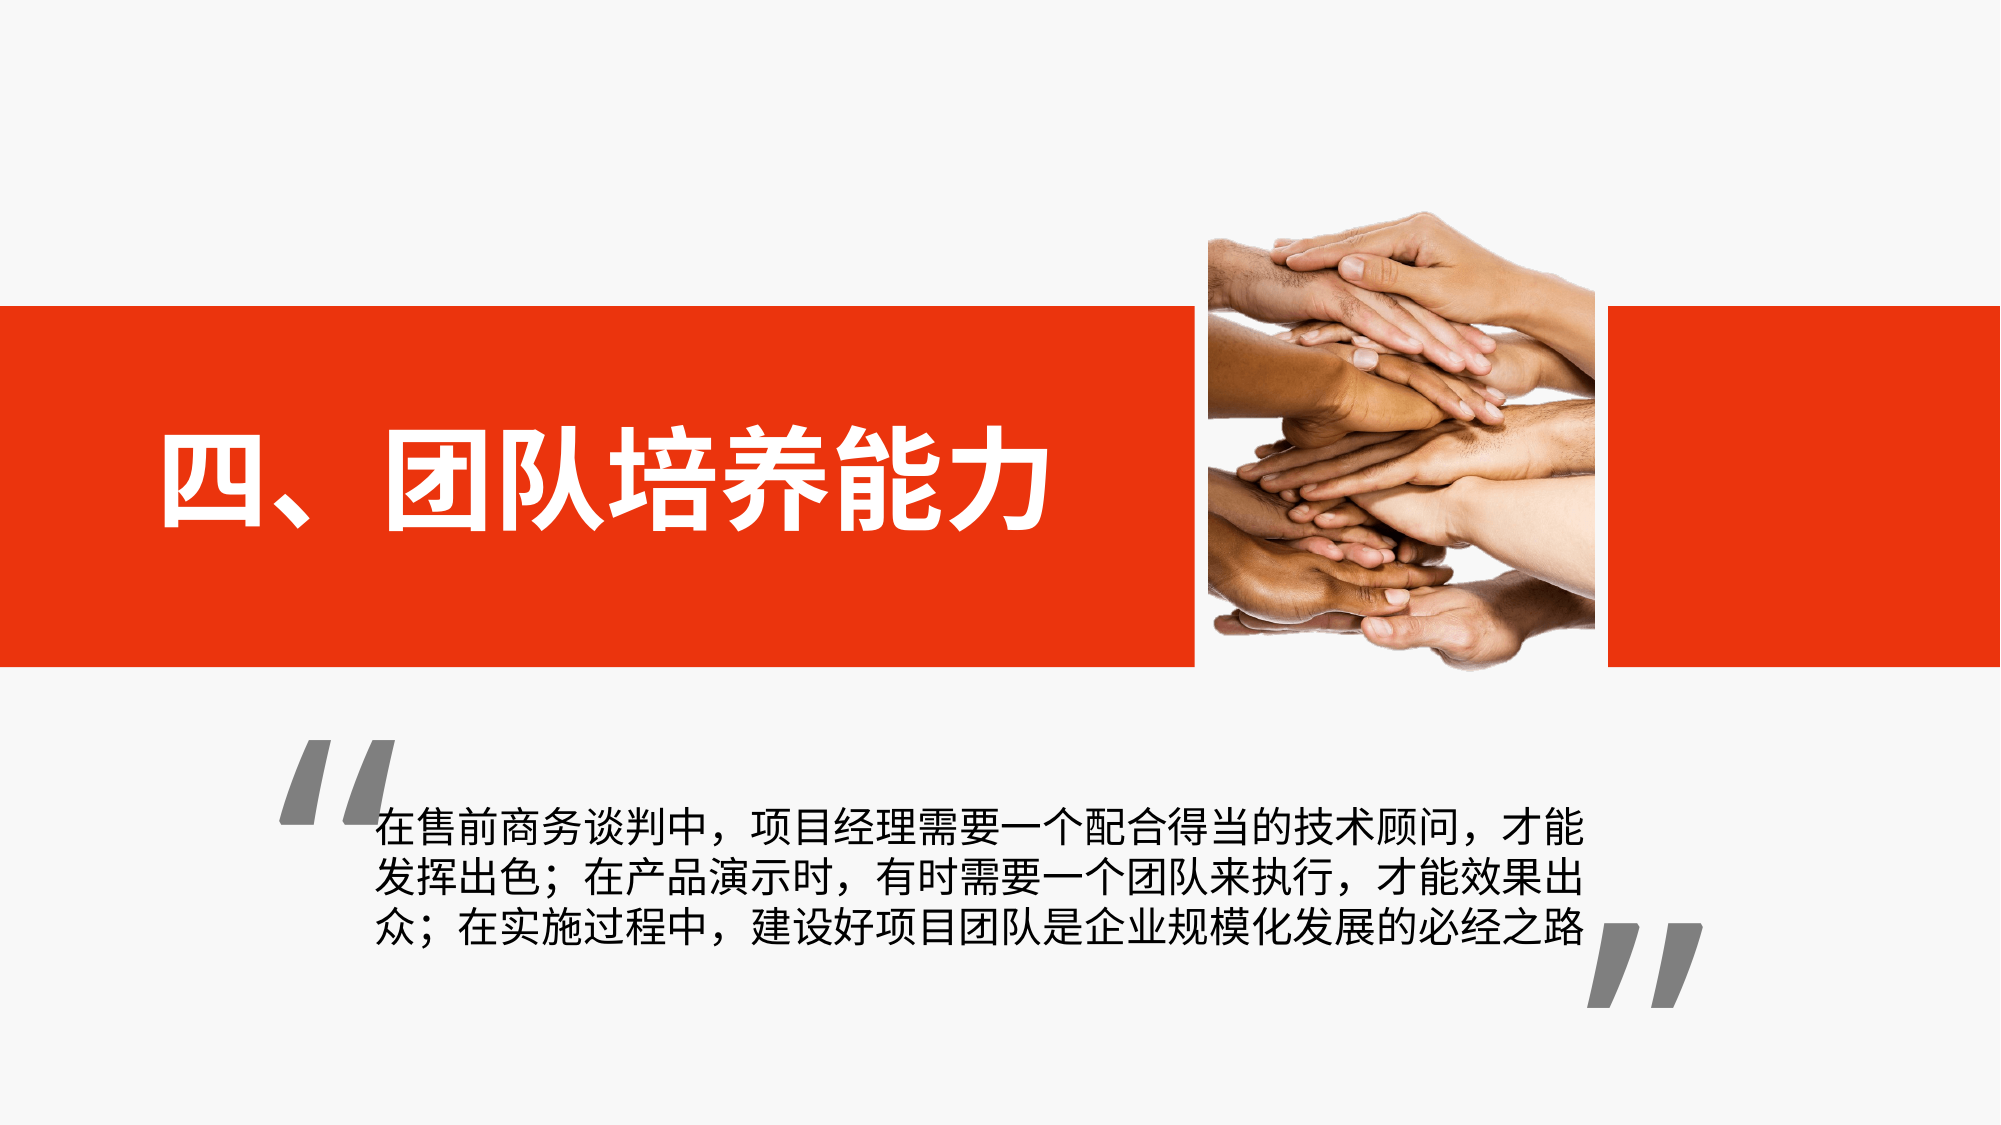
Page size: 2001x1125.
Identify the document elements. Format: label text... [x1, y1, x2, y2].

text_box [260, 634, 1723, 1115]
picture [0, 0, 2001, 1125]
text_box 四、团队培养能力 [142, 401, 1072, 552]
text_box [1607, 305, 2000, 668]
text_box [0, 305, 1196, 668]
